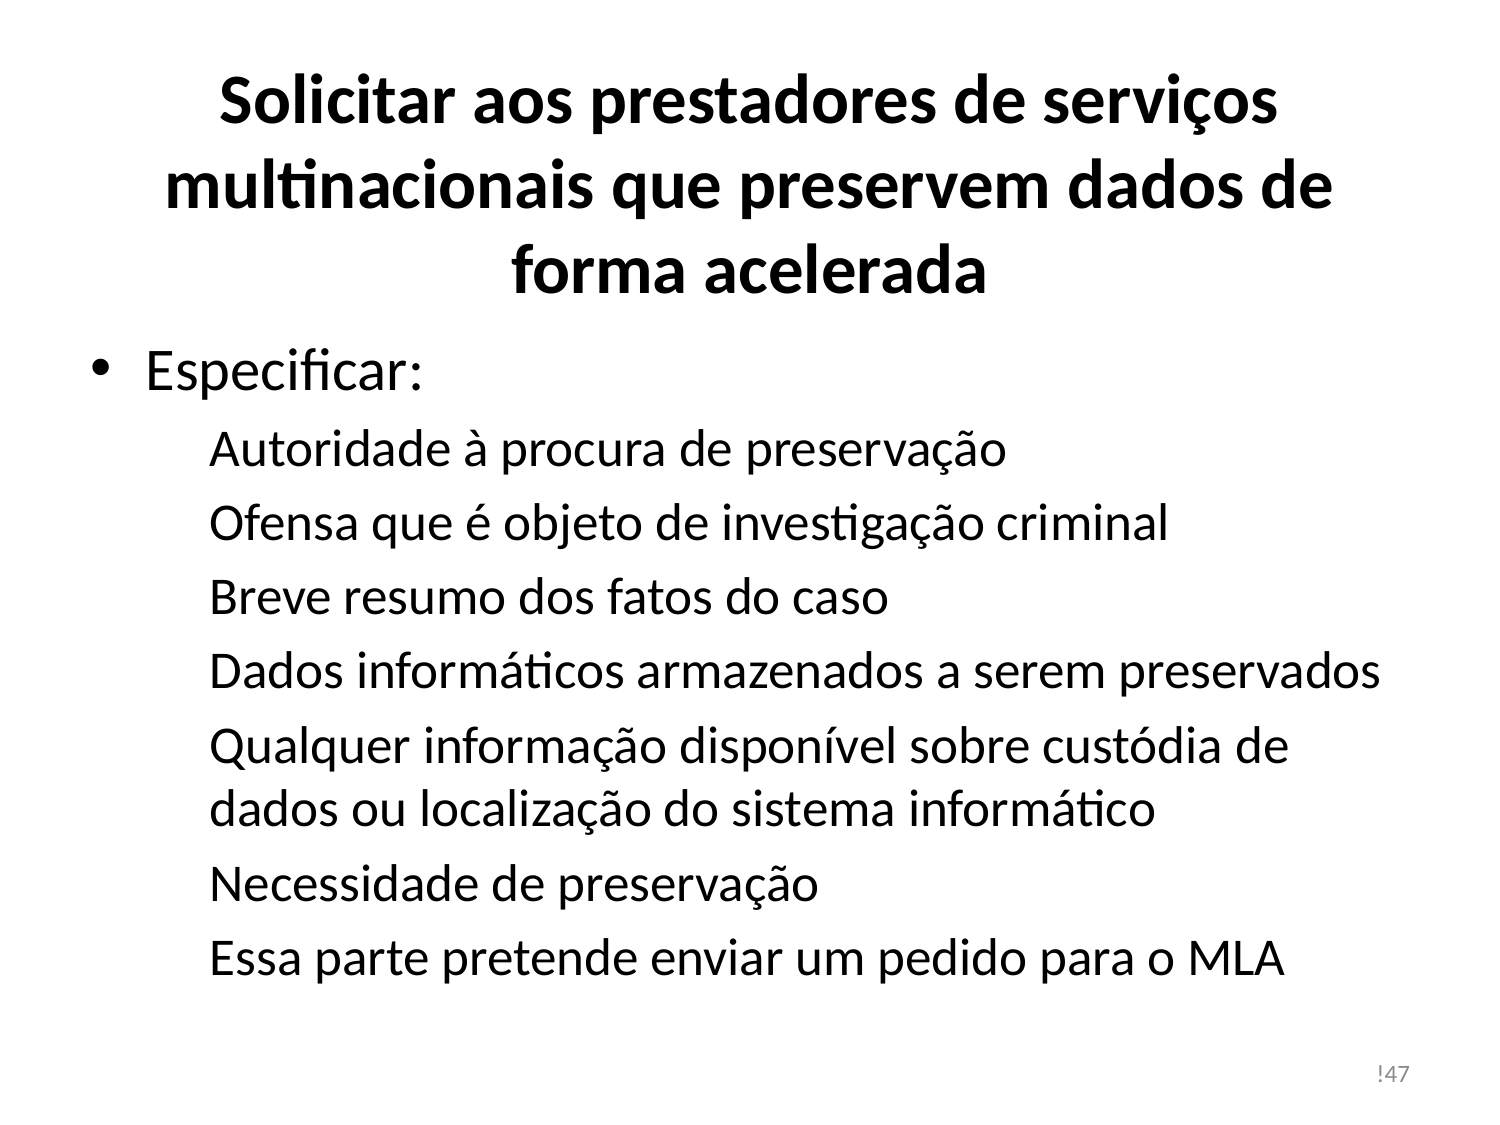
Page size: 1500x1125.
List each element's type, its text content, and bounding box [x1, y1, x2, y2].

list Especificar: Autoridade à procura de preservação Ofensa que é objeto de investigação criminal Breve resumo dos fatos do caso Dados informáticos armazenados a serem preservados Qualquer informação disponível sobre custódia de dados ou localização do sistema informático Necessidade de preservação Essa parte pretende enviar um pedido para o MLA [75, 322, 1425, 1005]
title Solicitar aos prestadores de serviços multinacionais que preservem dados de forma acelerada [75, 45, 1425, 233]
slide_number !47 [1074, 1042, 1425, 1103]
